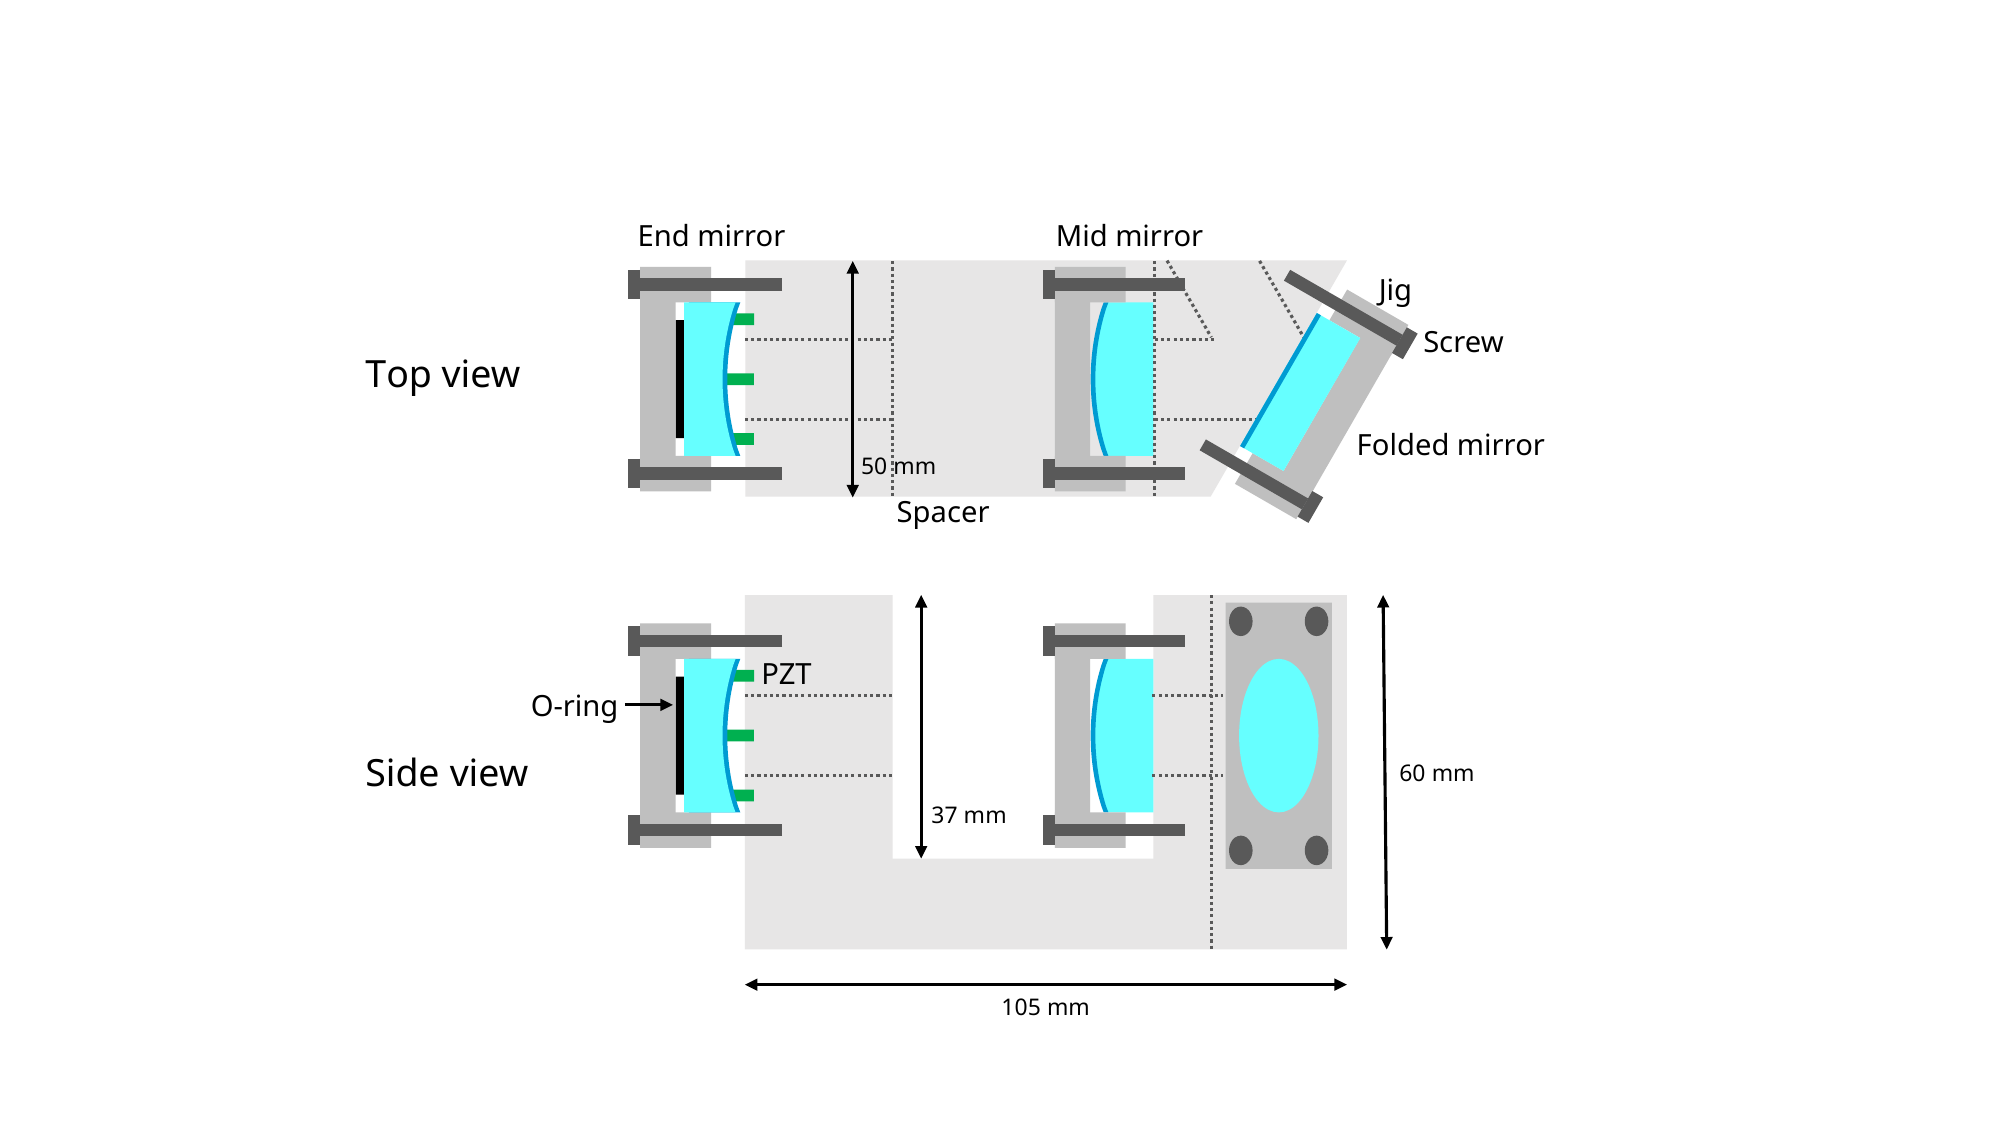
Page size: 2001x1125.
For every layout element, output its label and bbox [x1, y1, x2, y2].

text_box [350, 96, 1563, 1029]
